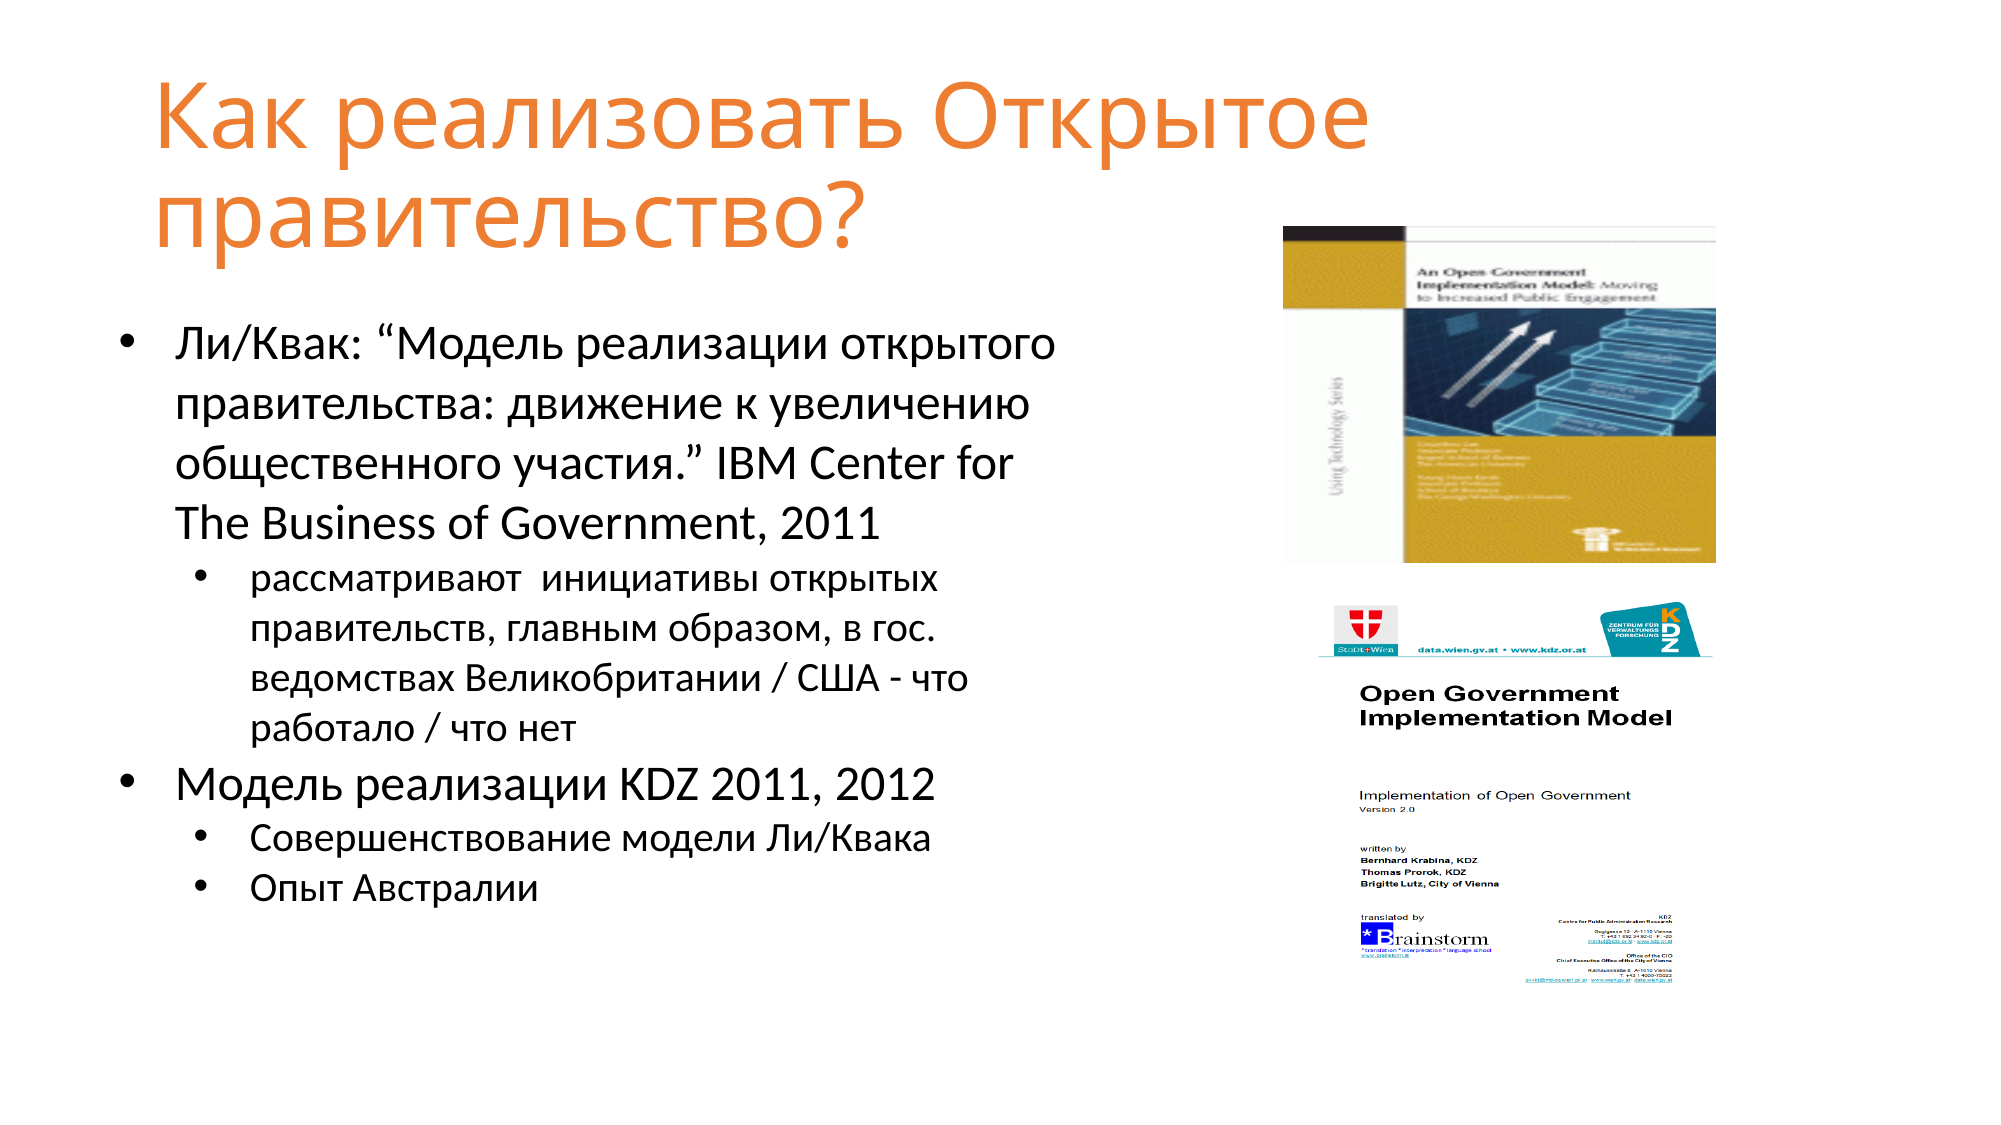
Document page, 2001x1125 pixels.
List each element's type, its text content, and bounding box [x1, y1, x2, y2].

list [1282, 226, 1716, 563]
text_box Ли/Квак: “Модель реализации открытого правительства: движение к увеличению общественного участия.” IBM Center for The Business of Government, 2011 рассматривают инициативы открытых правительств, главным образом, в гос. ведомствах Великобритании / США - что работало / что нет Модель реализации KDZ 2011, 2012 Совершенствование модели Ли/Квака Опыт Австралии [103, 302, 1103, 918]
title Как реализовать Открытое правительство? [137, 59, 1863, 278]
picture [1312, 589, 1716, 987]
